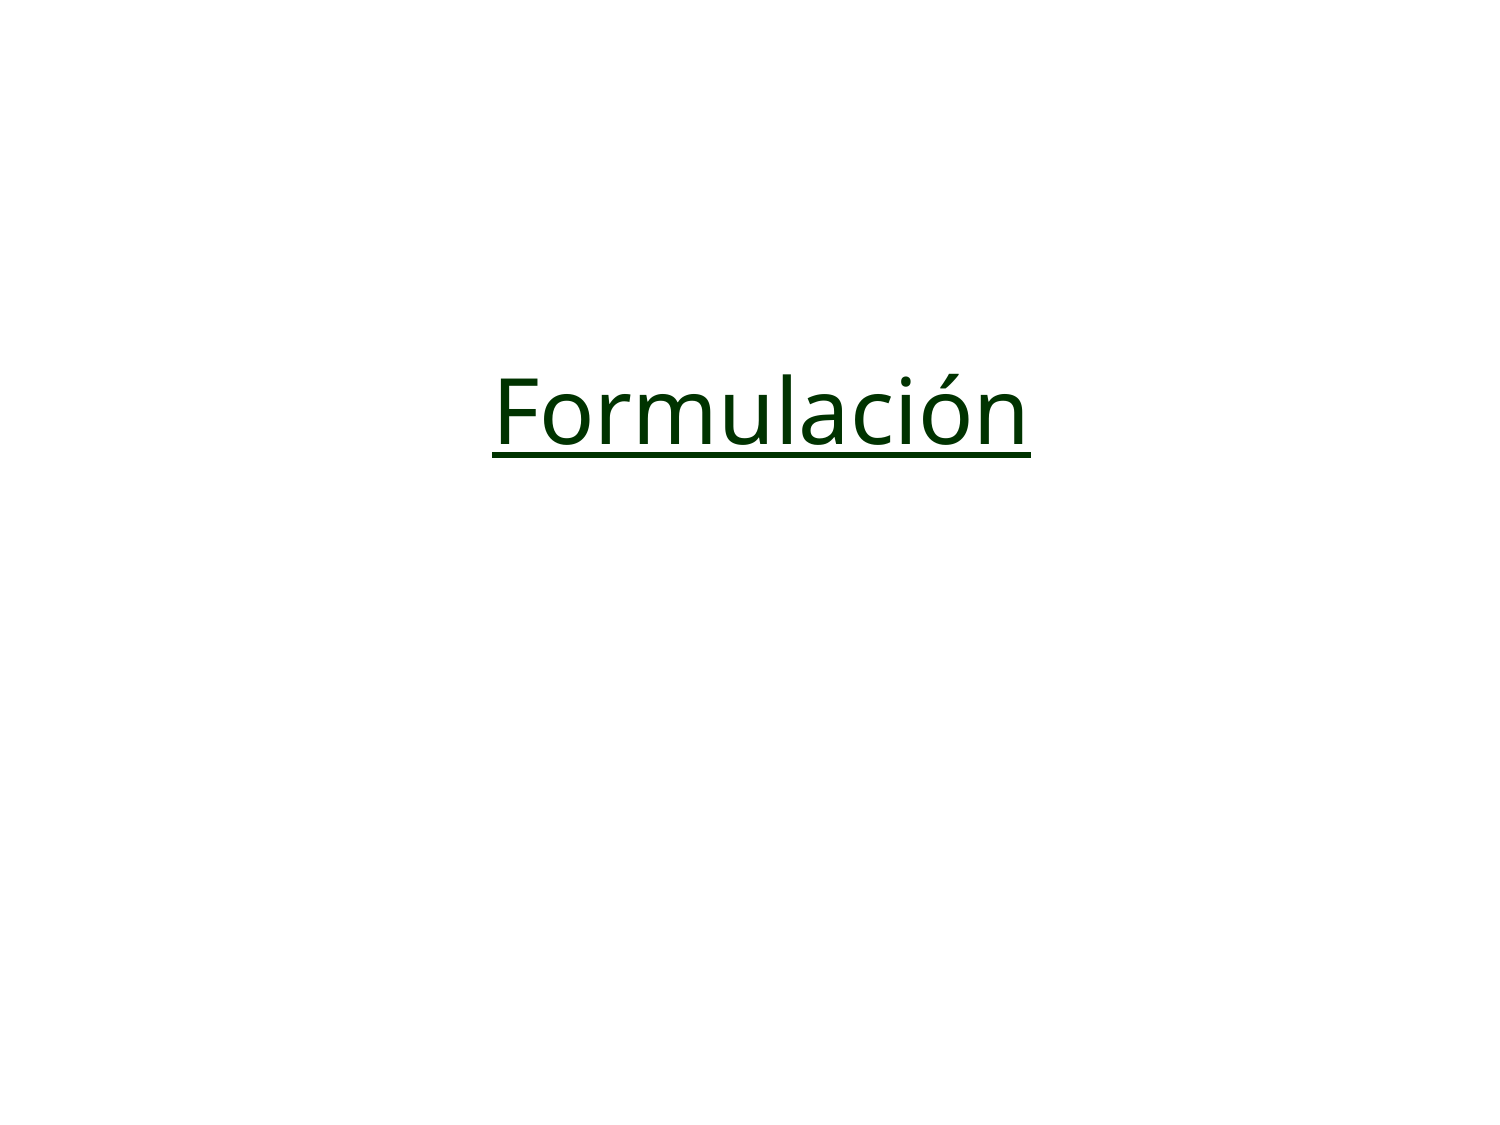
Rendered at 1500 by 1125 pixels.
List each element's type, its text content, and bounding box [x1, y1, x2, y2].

title Formulación [123, 314, 1400, 503]
